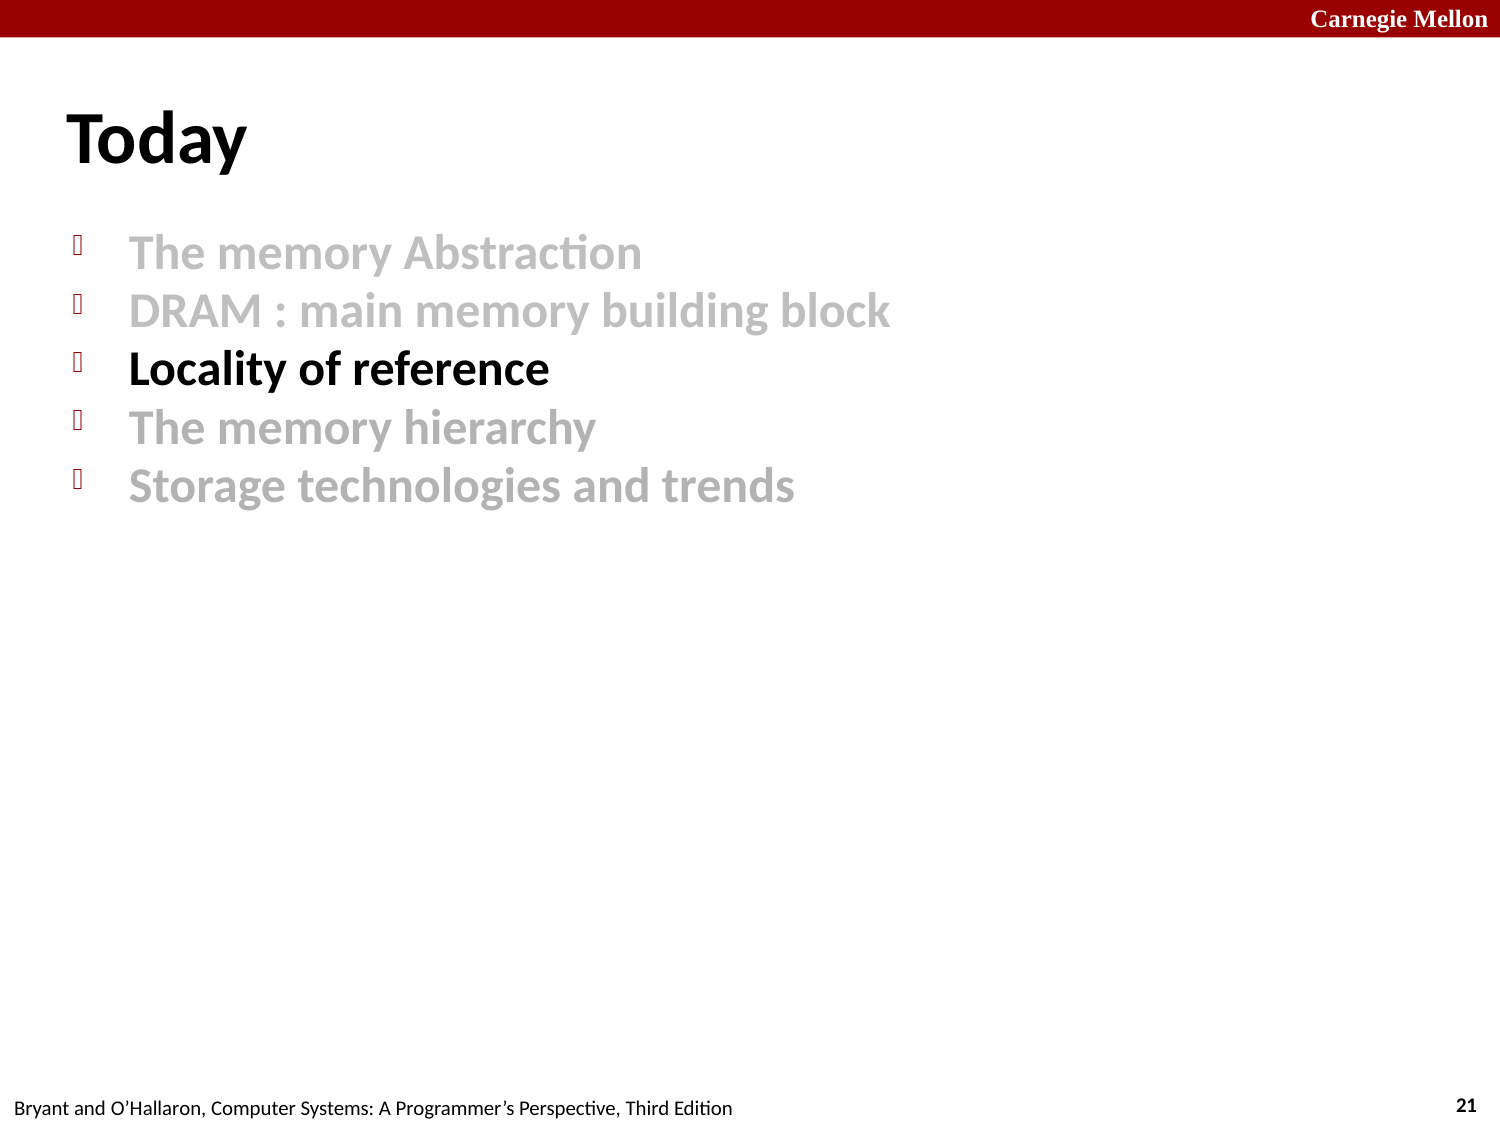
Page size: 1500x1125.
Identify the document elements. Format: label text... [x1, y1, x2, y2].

list The memory Abstraction DRAM : main memory building block Locality of reference The memory hierarchy Storage technologies and trends [64, 222, 1361, 1040]
title Today [58, 70, 1305, 197]
slide_number 21 [1448, 1084, 1488, 1123]
